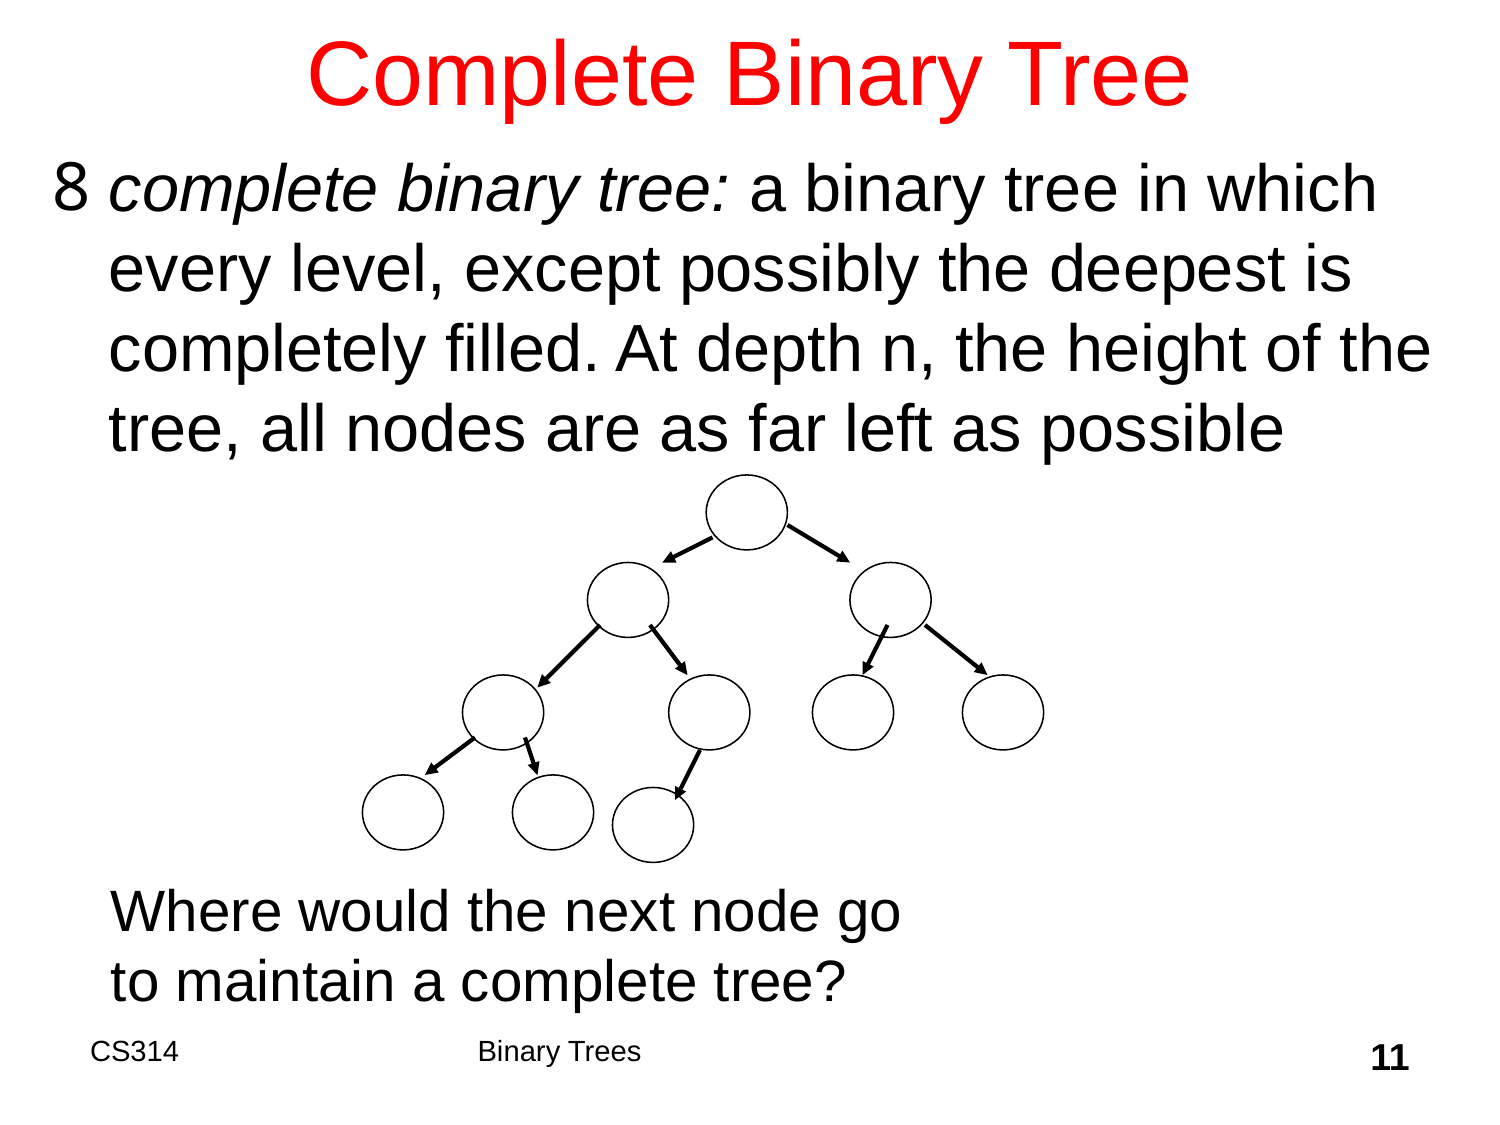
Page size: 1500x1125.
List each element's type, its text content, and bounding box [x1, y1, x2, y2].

text_box Where would the next node go to maintain a complete tree? [96, 865, 919, 1021]
text_box [649, 624, 688, 676]
slide_number CS314 [74, 1024, 451, 1101]
text_box [587, 562, 669, 638]
slide_number 11 [1112, 1038, 1426, 1101]
text_box [362, 774, 444, 850]
text_box [862, 624, 888, 676]
text_box [812, 674, 894, 750]
text_box [962, 674, 1044, 750]
footer Binary Trees [462, 1024, 1038, 1101]
text_box [512, 774, 594, 850]
title Complete Binary Tree [112, 0, 1388, 137]
text_box [924, 624, 988, 676]
list complete binary tree: a binary tree in which every level, except possibly the deepest is completely filled. At depth n, the height of the tree, all nodes are as far left as possible [37, 137, 1463, 1038]
text_box [537, 624, 601, 688]
text_box [424, 737, 476, 775]
text_box [706, 474, 788, 550]
text_box [849, 562, 932, 638]
text_box [787, 524, 850, 563]
text_box [462, 674, 544, 750]
text_box [675, 749, 701, 800]
text_box [662, 537, 713, 563]
text_box [524, 737, 540, 775]
text_box [668, 674, 750, 750]
text_box [612, 787, 694, 863]
